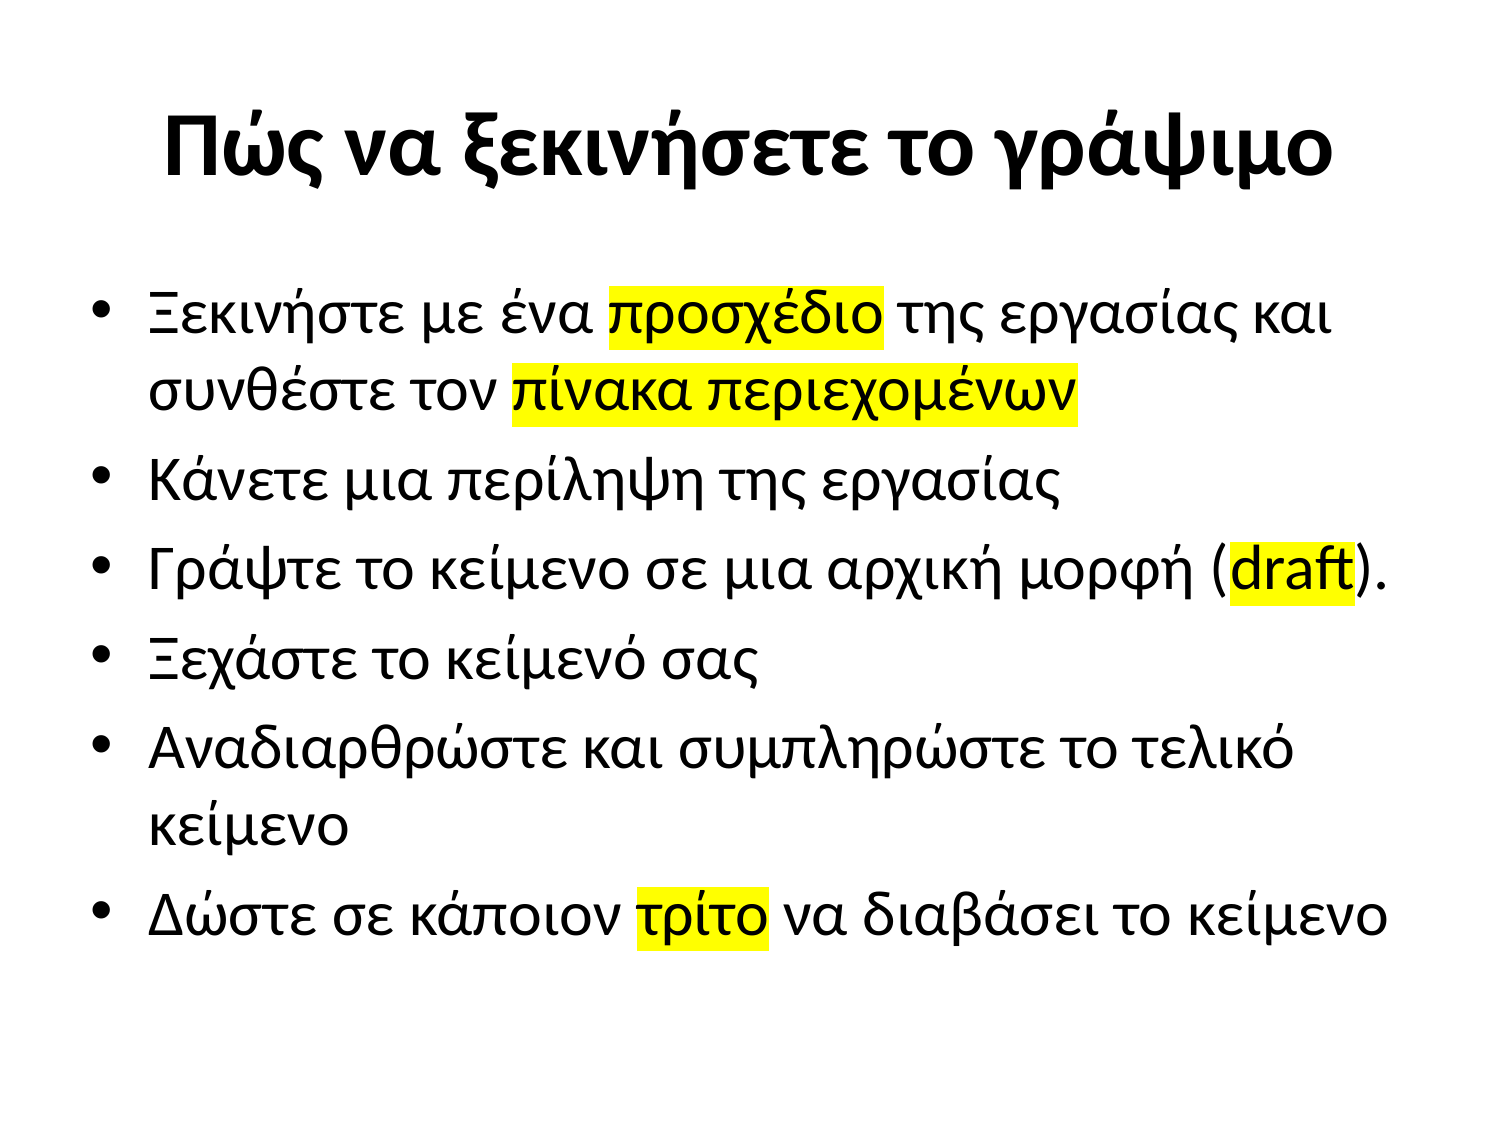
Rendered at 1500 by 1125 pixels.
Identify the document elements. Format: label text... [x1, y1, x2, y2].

title Πώς να ξεκινήσετε το γράψιμο [75, 45, 1425, 233]
list Ξεκινήστε με ένα προσχέδιο της εργασίας και συνθέστε τον πίνακα περιεχομένων Kάνετε μια περίληψη της εργασίας Γράψτε το κείμενο σε μια αρχική μορφή (draft). Ξεχάστε το κείμενό σας Aναδιαρθρώστε και συμπληρώστε το τελικό κείμενο Δώστε σε κάποιον τρίτο να διαβάσει το κείμενο [75, 262, 1425, 1005]
